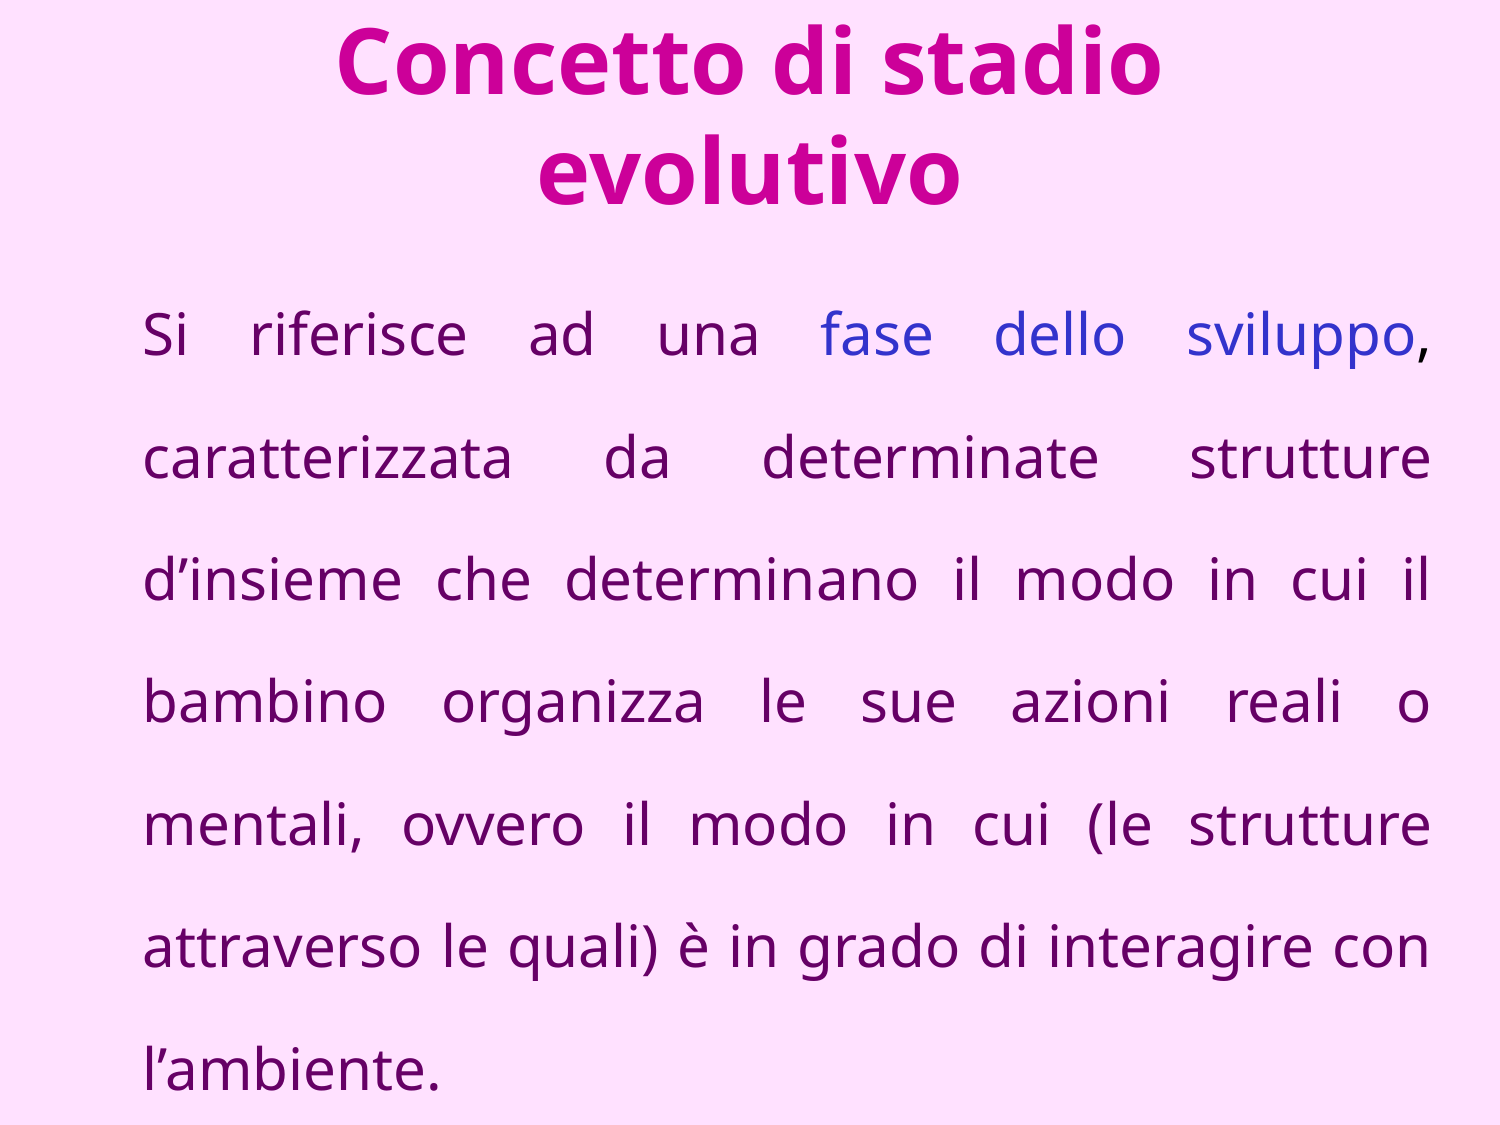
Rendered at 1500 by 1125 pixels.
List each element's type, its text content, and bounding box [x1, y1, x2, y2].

title Concetto di stadio evolutivo [112, 0, 1388, 226]
text_box Si riferisce ad una fase dello sviluppo, caratterizzata da determinate strutture d’insieme che determinano il modo in cui il bambino organizza le sue azioni reali o mentali, ovvero il modo in cui (le strutture attraverso le quali) è in grado di interagire con l’ambiente. [53, 237, 1447, 1125]
